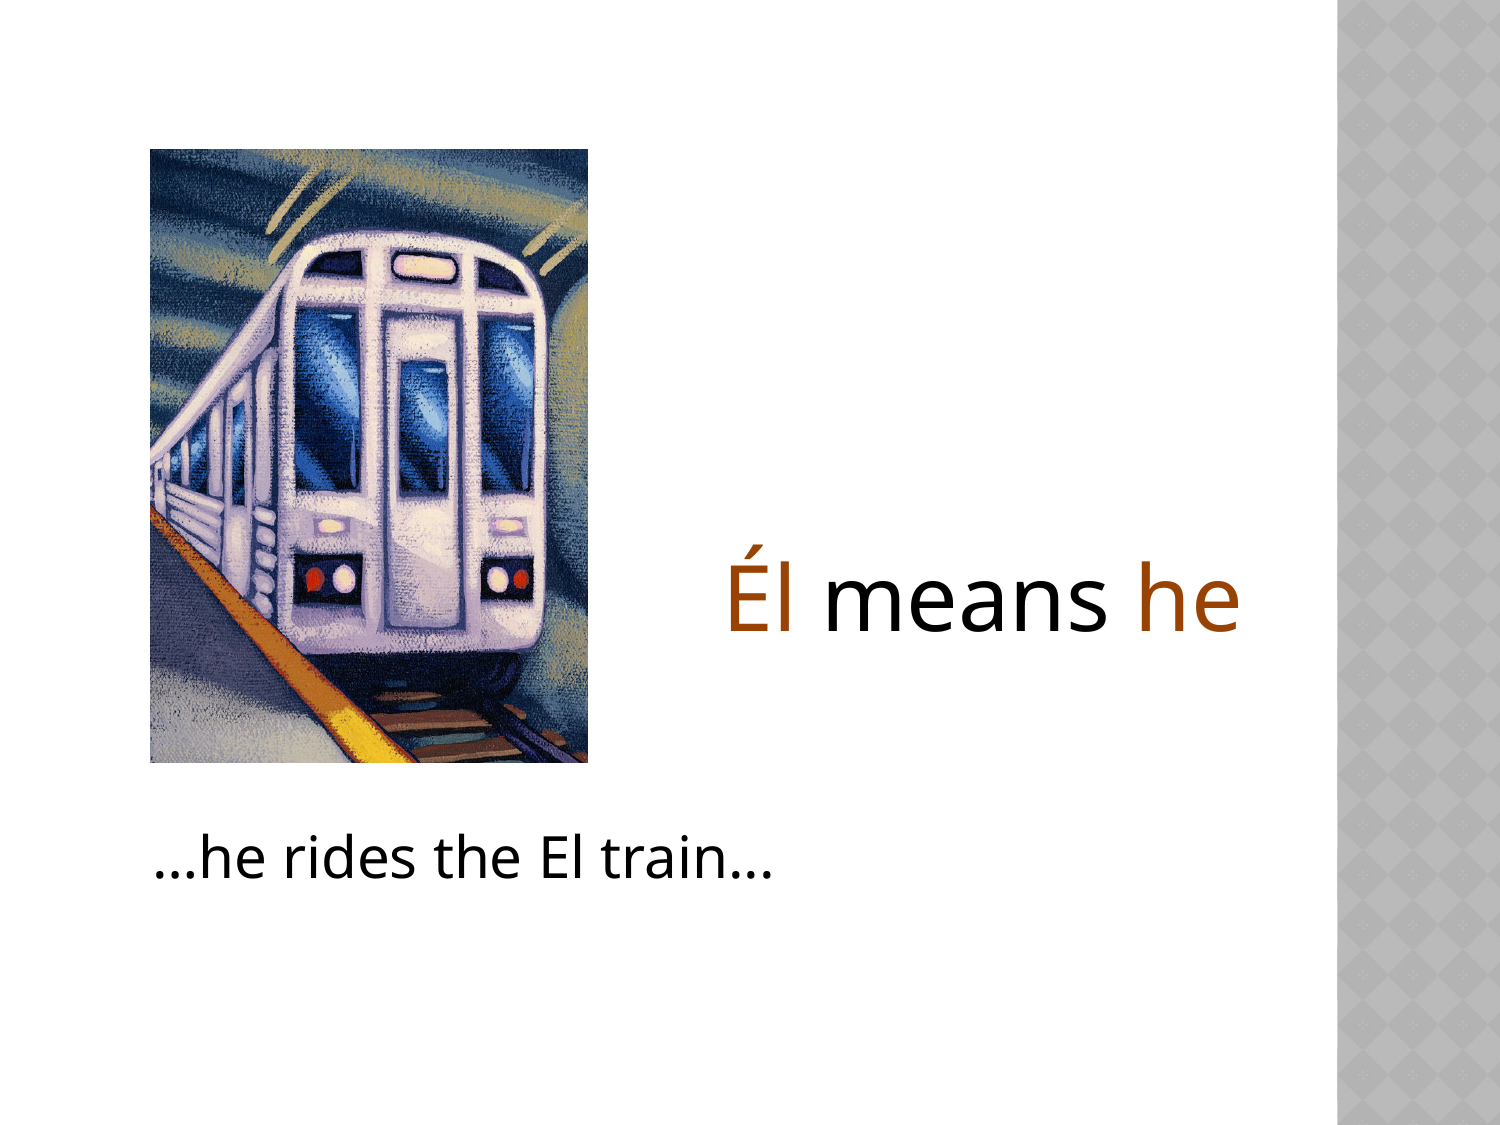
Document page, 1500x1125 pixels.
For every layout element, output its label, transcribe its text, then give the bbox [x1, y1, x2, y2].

text_box Él means he [707, 532, 1258, 657]
picture [149, 149, 588, 763]
text_box …he rides the El train... [137, 812, 1000, 898]
